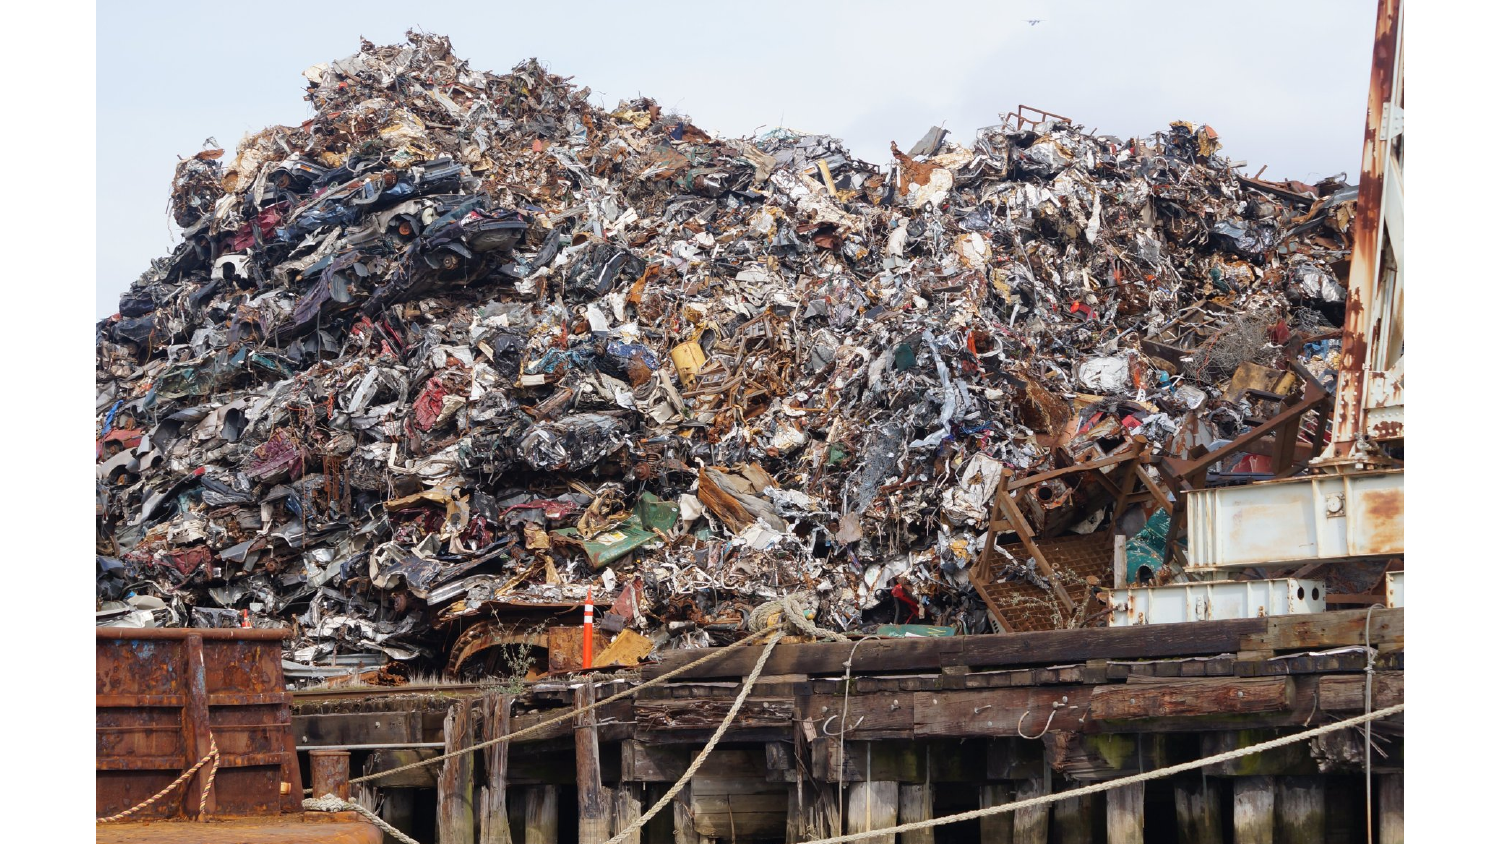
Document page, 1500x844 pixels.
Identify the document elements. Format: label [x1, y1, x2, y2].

picture [96, 0, 1404, 844]
